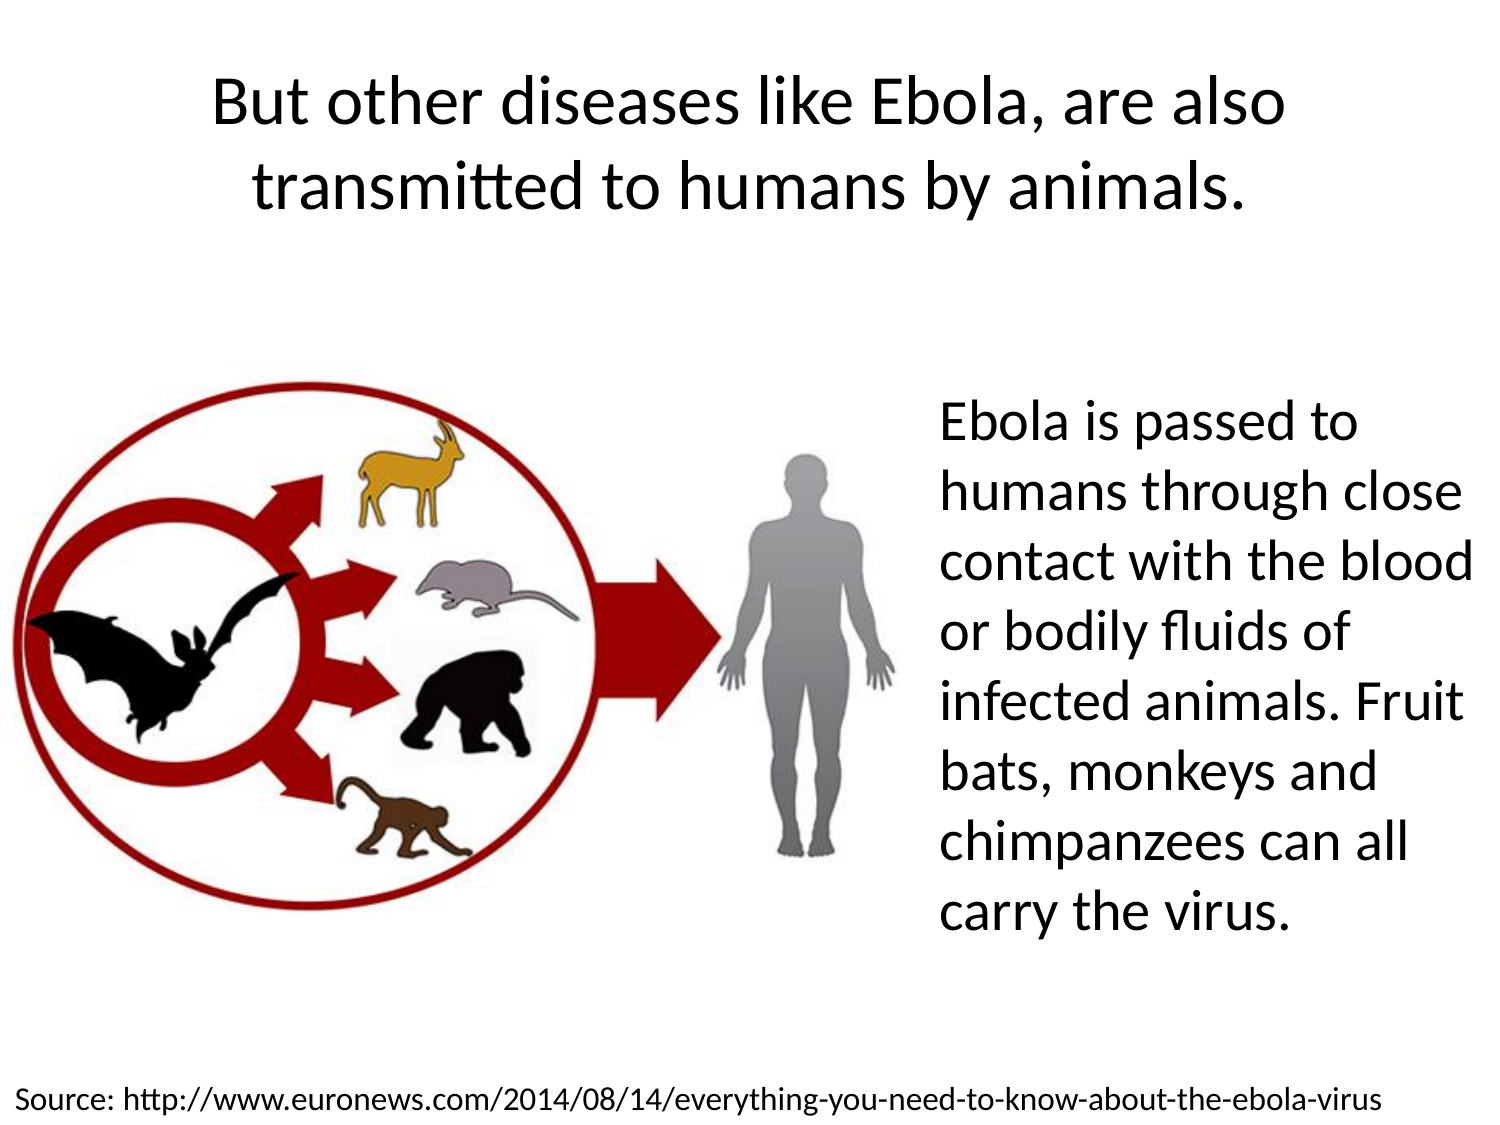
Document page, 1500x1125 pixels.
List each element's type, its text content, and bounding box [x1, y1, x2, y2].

title But other diseases like Ebola, are also transmitted to humans by animals. [75, 45, 1425, 233]
text_box Source: http://www.euronews.com/2014/08/14/everything-you-need-to-know-about-the-ebola-virus [0, 1069, 1500, 1125]
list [0, 312, 913, 1016]
text_box Ebola is passed to humans through close contact with the blood or bodily fluids of infected animals. Fruit bats, monkeys and chimpanzees can all carry the virus. [924, 374, 1500, 950]
